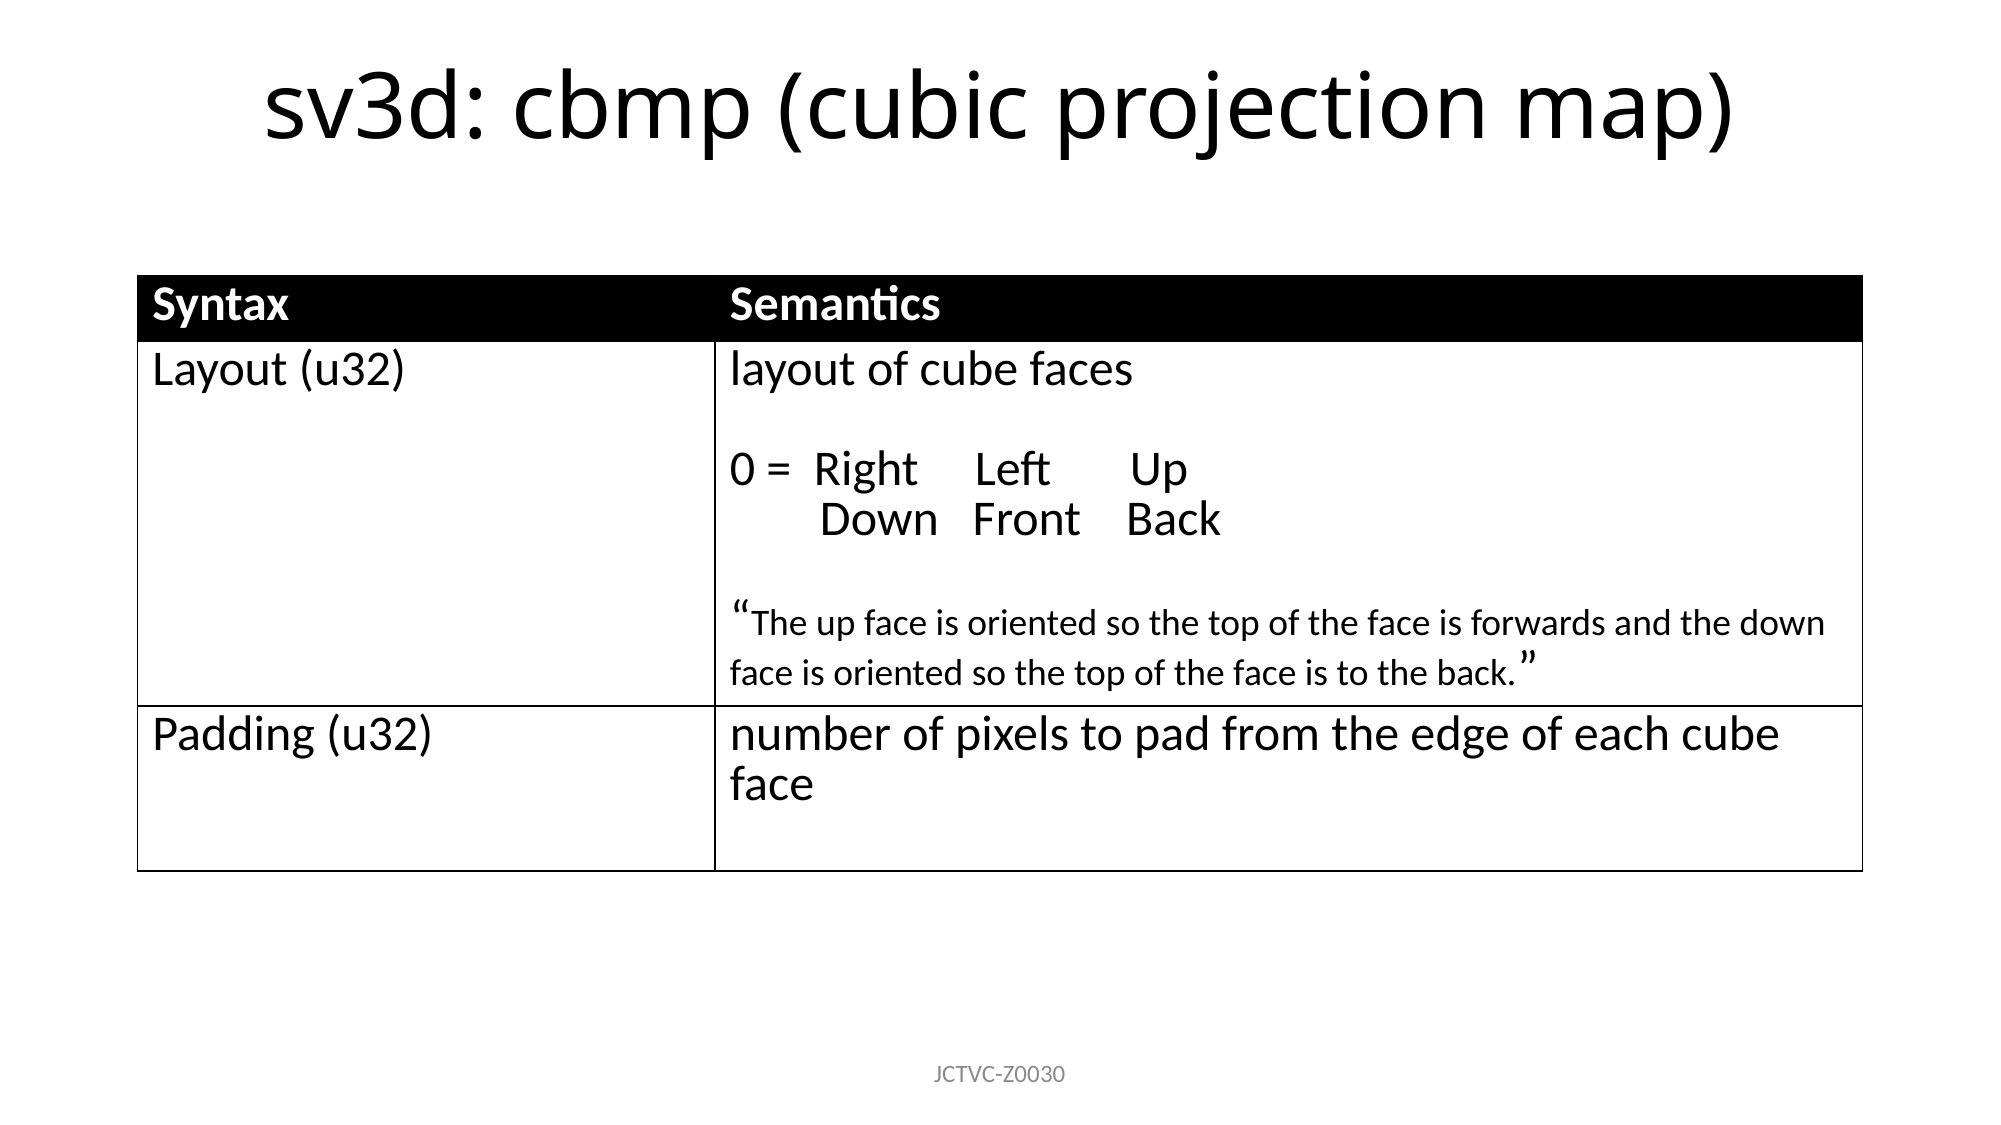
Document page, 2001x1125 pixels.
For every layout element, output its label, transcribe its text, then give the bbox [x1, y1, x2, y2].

footer JCTVC-Z0030 [662, 1042, 1338, 1103]
table_header Semantics [716, 276, 1862, 340]
table_cell Layout (u32) [138, 342, 714, 705]
table_cell Padding (u32) [138, 707, 714, 870]
table_cell number of pixels to pad from the edge of each cube face [716, 707, 1862, 870]
table_header Syntax [138, 276, 714, 340]
table_cell layout of cube faces 0 = Right Left Up Down Front Back “The up face is oriented so the top of the face is forwards and the down face is oriented so the top of the face is to the back.” [716, 342, 1862, 705]
title sv3d: cbmp (cubic projection map) [137, 0, 1863, 218]
